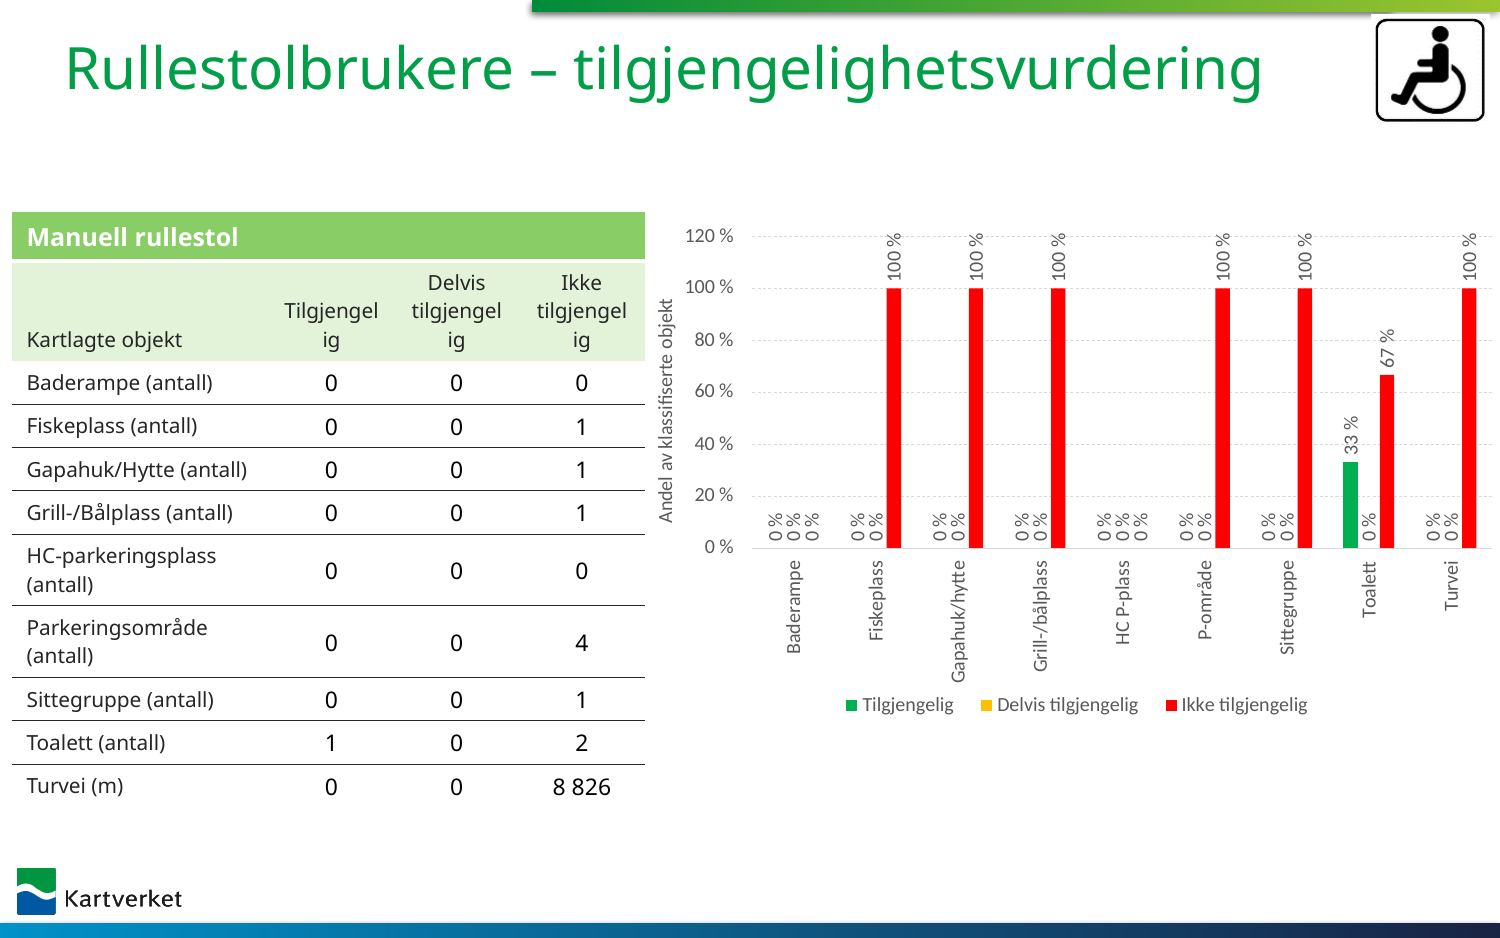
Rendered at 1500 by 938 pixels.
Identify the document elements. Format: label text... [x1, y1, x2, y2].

table_cell 1 [519, 405, 638, 447]
table_cell Kartlagte objekt [12, 263, 269, 361]
table_cell 0 [394, 405, 519, 447]
table_cell HC-parkeringsplass (antall) [12, 535, 269, 605]
table_cell 1 [519, 448, 638, 490]
picture [643, 218, 1500, 728]
table_cell 1 [519, 491, 638, 534]
text_box Rullestolbrukere – tilgjengelighetsvurdering [49, 12, 1372, 109]
table_cell Ikke tilgjengelig [519, 263, 638, 361]
table_cell 0 [394, 361, 519, 404]
table_cell Fiskeplass (antall) [12, 405, 269, 447]
table_cell Tilgjengelig [269, 263, 394, 361]
picture [1371, 13, 1491, 127]
table_cell 0 [269, 405, 394, 447]
table_cell Gapahuk/Hytte (antall) [12, 448, 269, 490]
table_cell Turvei (m) [12, 765, 269, 807]
table_cell Baderampe (antall) [12, 361, 269, 404]
table_cell 0 [269, 535, 394, 605]
table_cell 8 826 [519, 765, 645, 807]
table_cell Delvis tilgjengelig [394, 263, 519, 361]
table_cell 2 [519, 721, 645, 764]
table_cell 0 [269, 448, 394, 490]
table_cell 0 [394, 765, 519, 807]
table_cell 0 [394, 491, 519, 534]
table_cell 0 [394, 448, 519, 490]
table_cell 0 [519, 535, 638, 605]
table_cell 0 [269, 361, 394, 404]
table_cell 4 [519, 606, 638, 677]
table_cell 0 [269, 765, 394, 807]
table_cell Parkeringsområde (antall) [12, 606, 269, 677]
table_cell Sittegruppe (antall) [12, 678, 269, 720]
table_header Manuell rullestol [12, 212, 645, 259]
table_cell Grill-/Bålplass (antall) [12, 491, 269, 534]
table_cell Toalett (antall) [12, 721, 269, 764]
table_cell 1 [519, 678, 638, 720]
table_cell 1 [269, 721, 394, 764]
table_cell 0 [269, 678, 394, 720]
table_cell 0 [269, 491, 394, 534]
table_cell 0 [394, 721, 519, 764]
table_cell 0 [269, 606, 394, 677]
table_cell 0 [519, 361, 638, 404]
table_cell 0 [394, 678, 519, 720]
table_cell 0 [394, 606, 519, 677]
table_cell 0 [394, 535, 519, 605]
